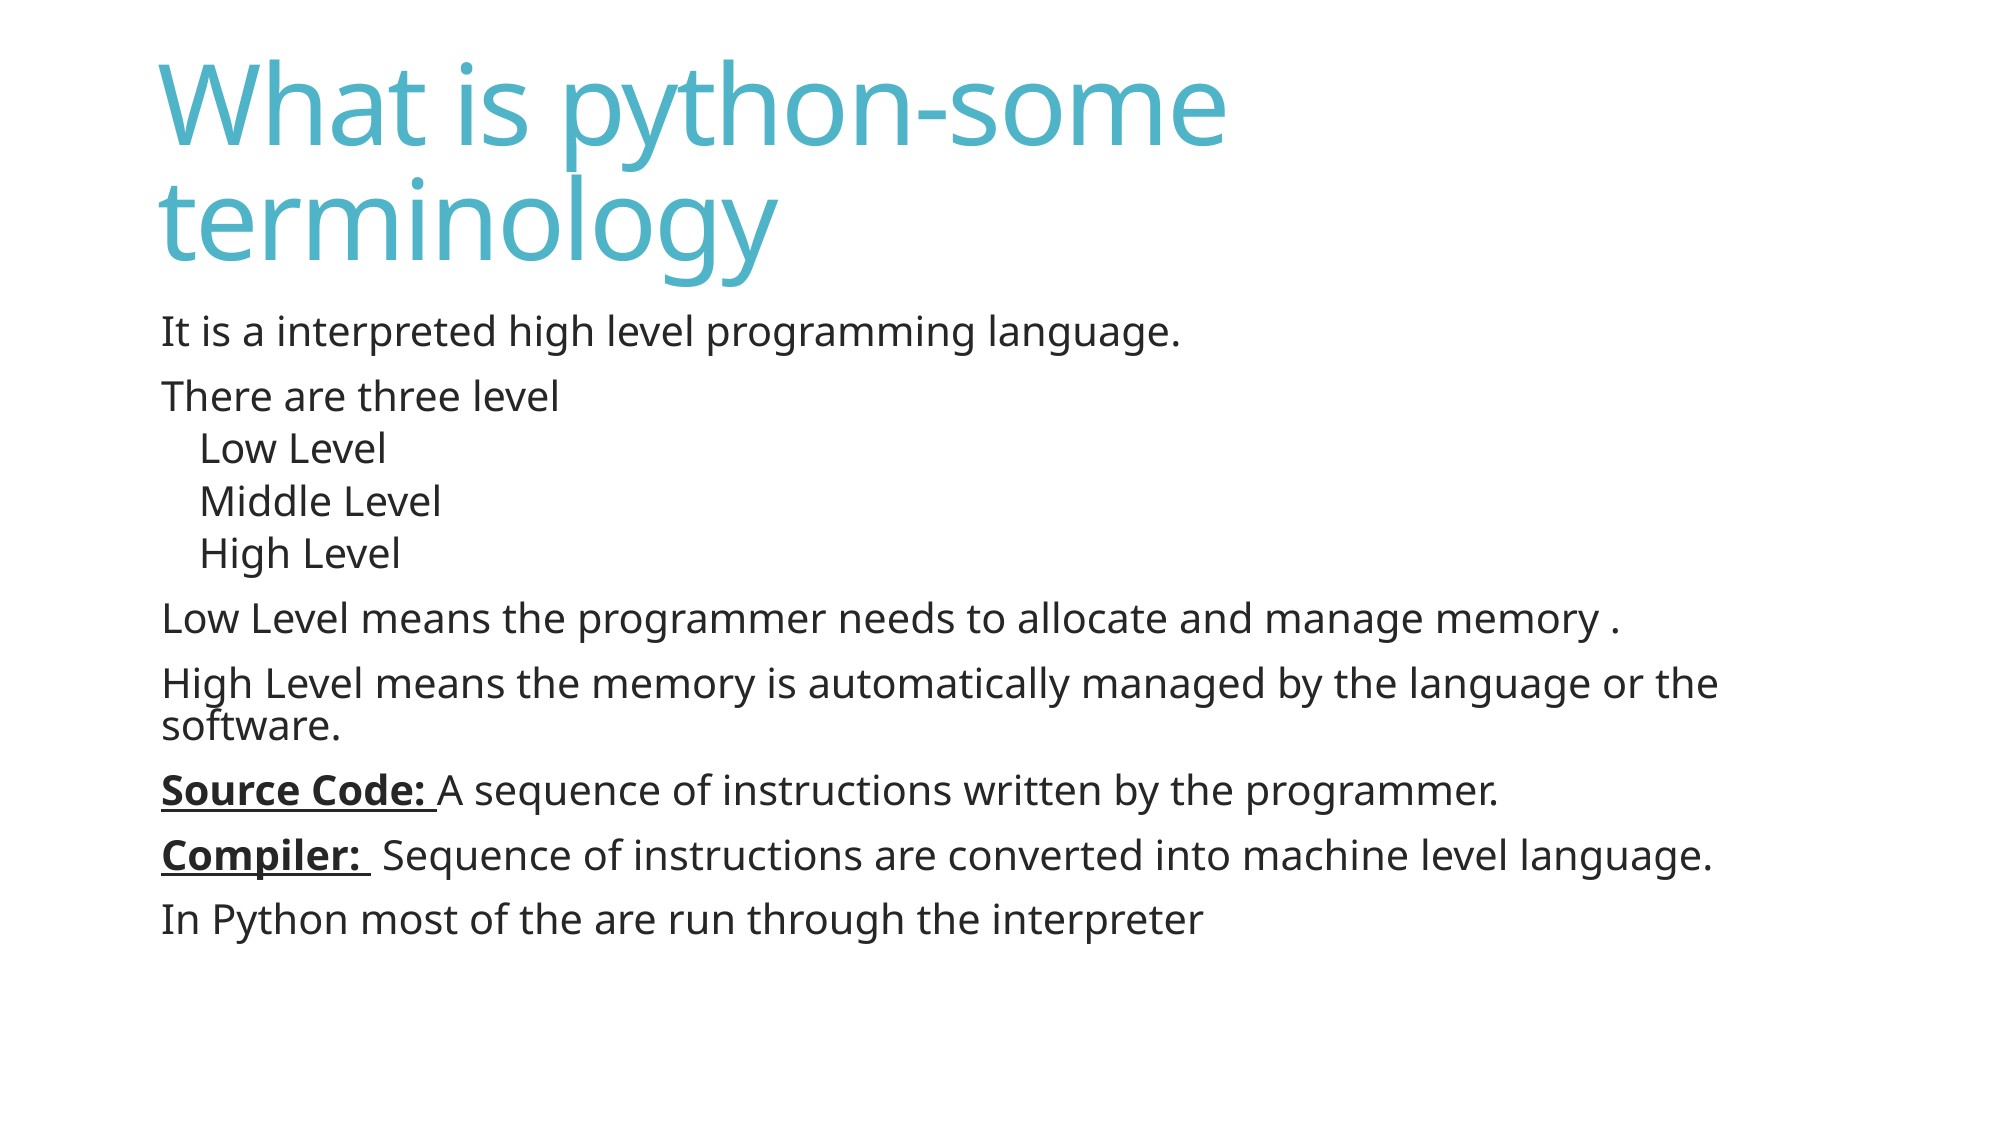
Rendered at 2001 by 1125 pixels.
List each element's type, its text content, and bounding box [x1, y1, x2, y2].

list It is a interpreted high level programming language. There are three level Low Level Middle Level High Level Low Level means the programmer needs to allocate and manage memory . High Level means the memory is automatically managed by the language or the software. Source Code: A sequence of instructions written by the programmer. Compiler: Sequence of instructions are converted into machine level language. In Python most of the are run through the interpreter [132, 305, 1738, 995]
title What is python-some terminology [142, 45, 1748, 293]
